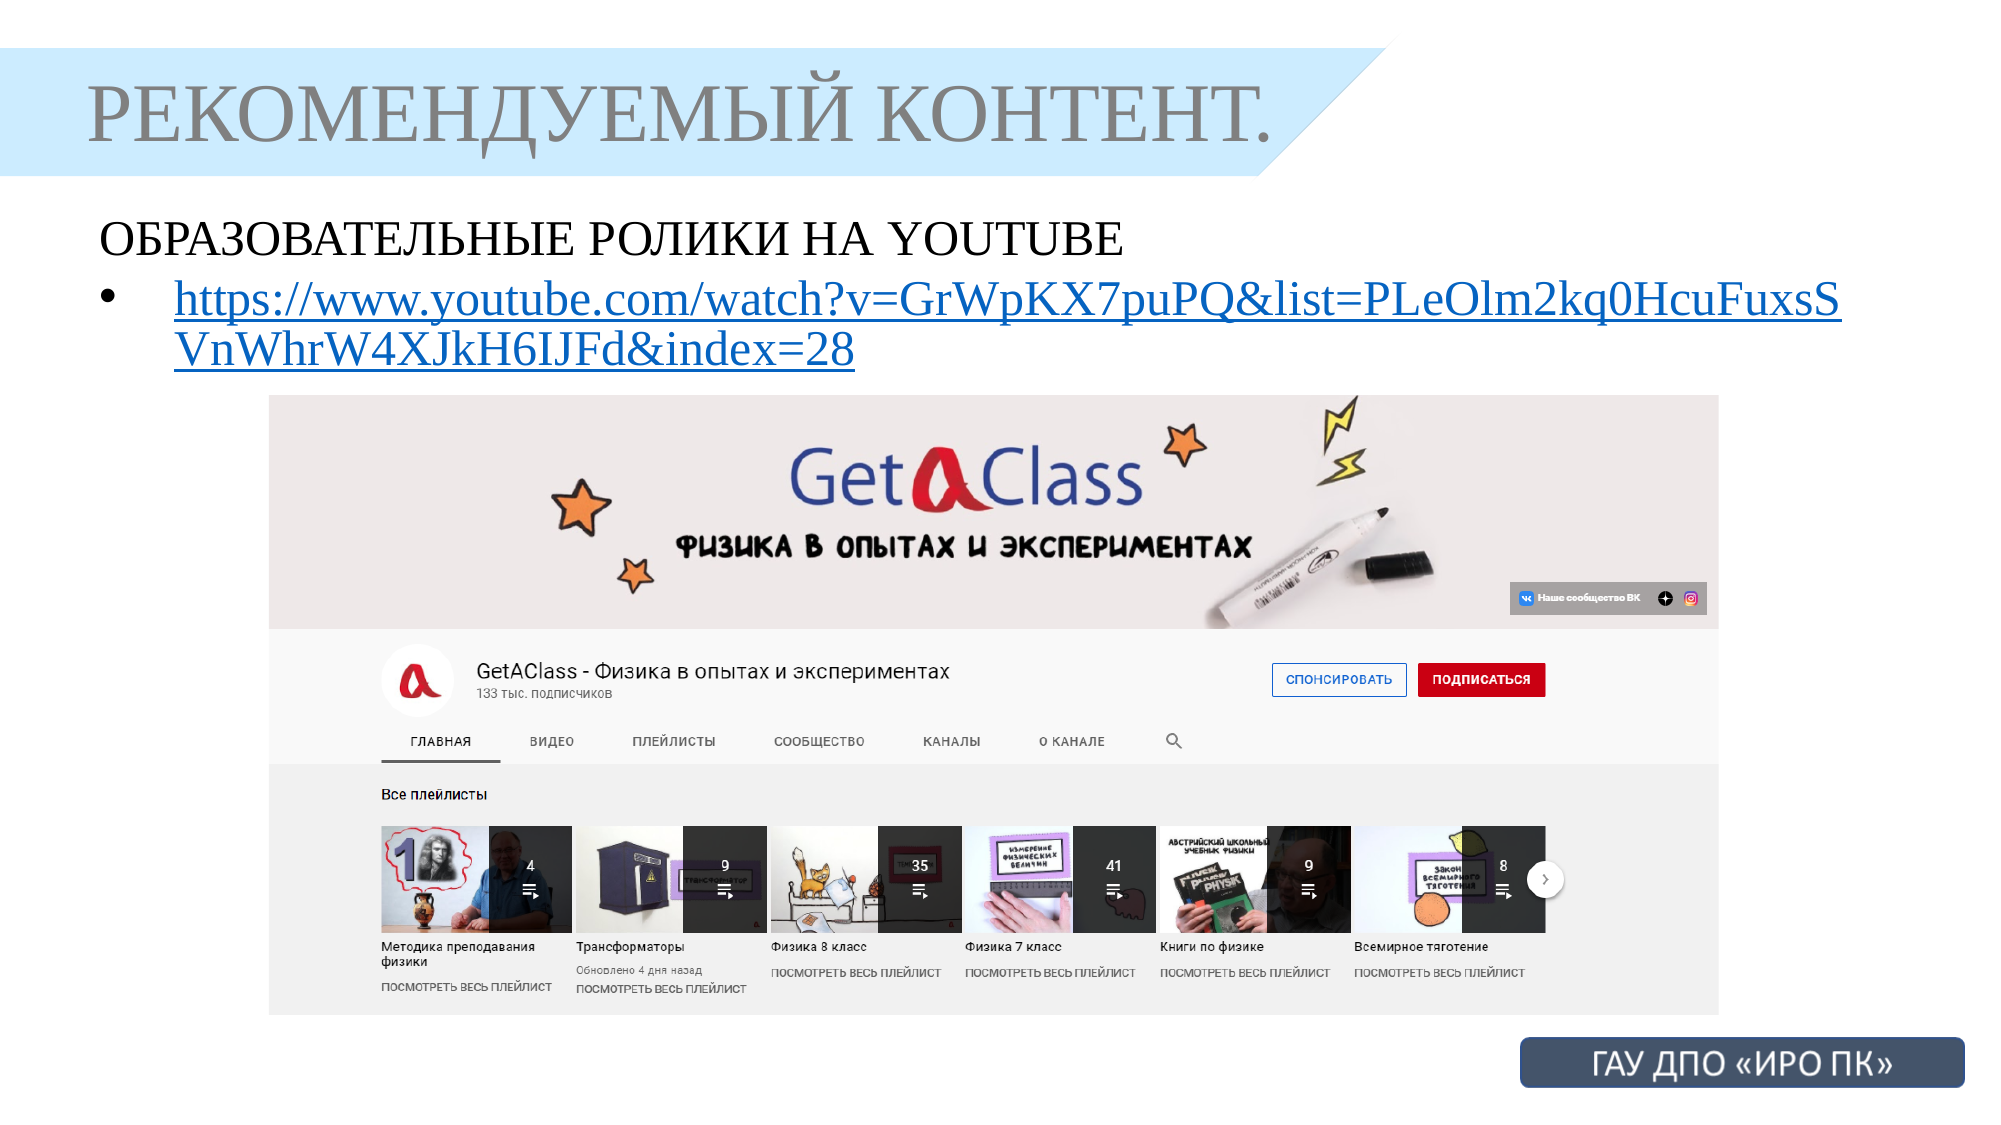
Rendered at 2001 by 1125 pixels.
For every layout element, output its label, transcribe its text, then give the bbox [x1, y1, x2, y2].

text_box ОБРАЗОВАТЕЛЬНЫЕ РОЛИКИ НА YOUTUBE https://www.youtube.com/watch?v=GrWpKX7puPQ&list=PLeOlm2kq0HcuFuxsSVnWhrW4XJkH6IJFd&index=28 [84, 198, 1886, 454]
picture [1249, 31, 1403, 185]
picture [268, 395, 1719, 1015]
picture [1520, 1027, 1965, 1109]
title РЕКОМЕНДУЕМЫЙ КОНТЕНТ. [0, 48, 1249, 177]
